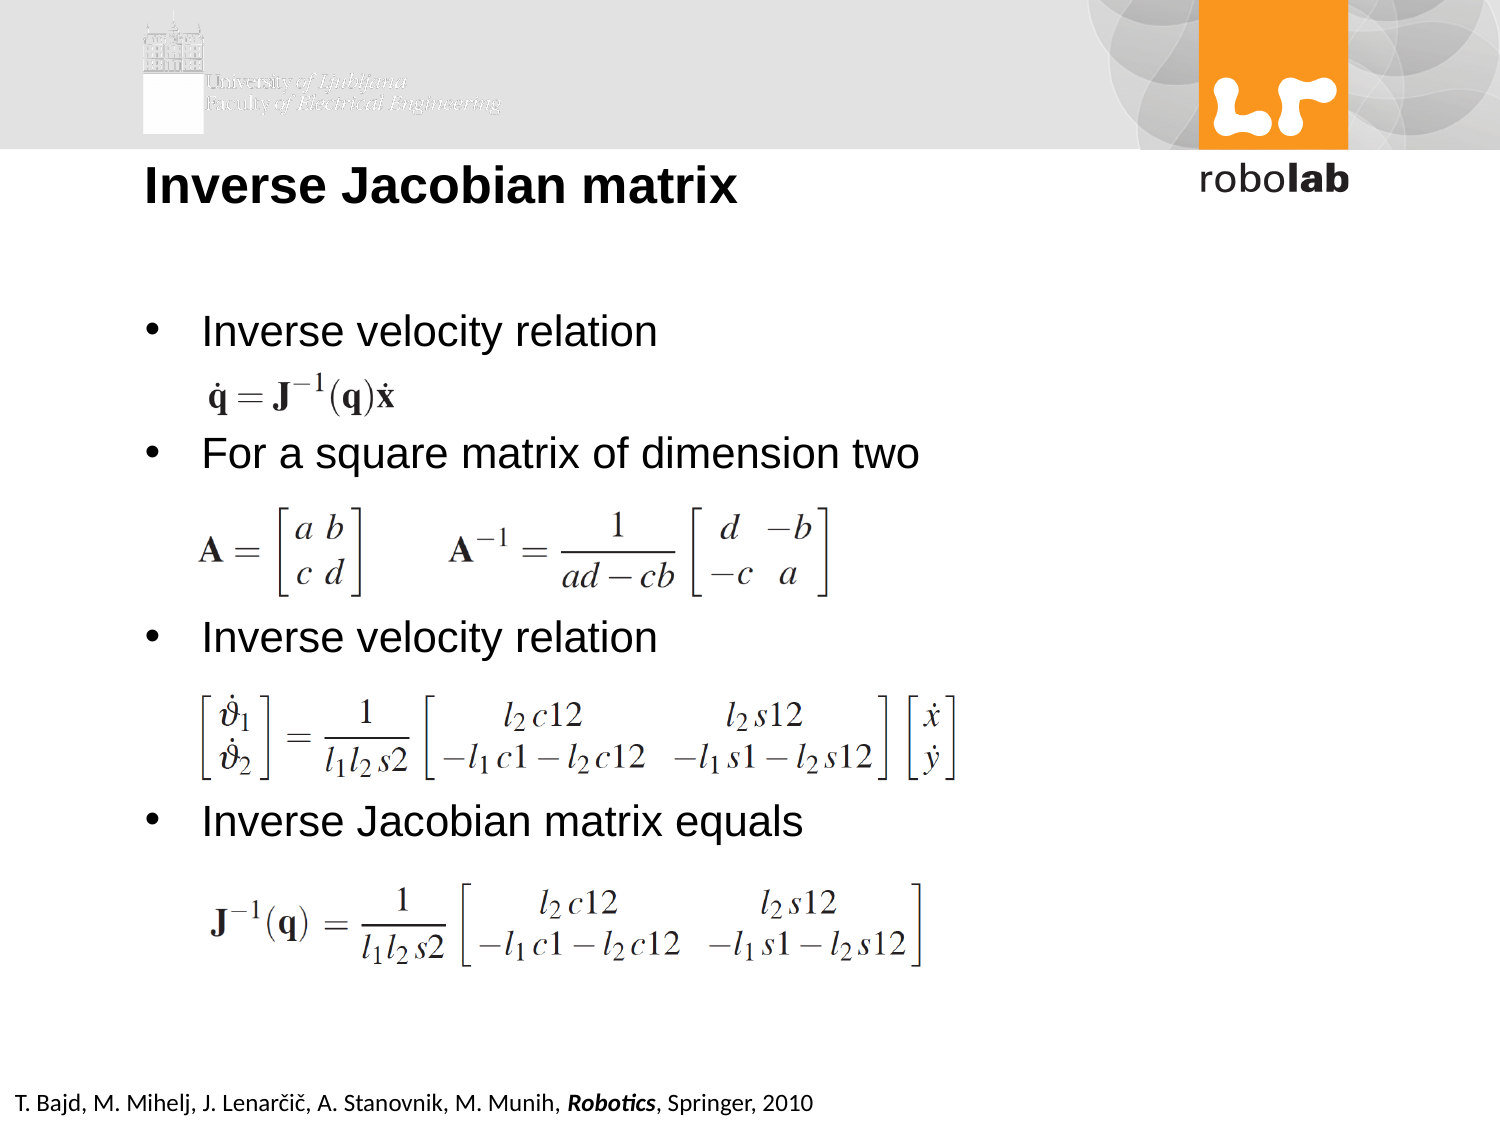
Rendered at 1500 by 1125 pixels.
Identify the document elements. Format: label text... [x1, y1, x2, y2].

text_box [205, 878, 926, 972]
picture [143, 10, 501, 94]
picture [194, 690, 963, 783]
title Inverse Jacobian matrix [129, 94, 1311, 272]
picture [205, 368, 396, 418]
picture [998, 0, 1500, 196]
list Inverse velocity relation For a square matrix of dimension two Inverse velocity relation Inverse Jacobian matrix equals [129, 295, 1311, 1034]
picture [194, 503, 833, 601]
